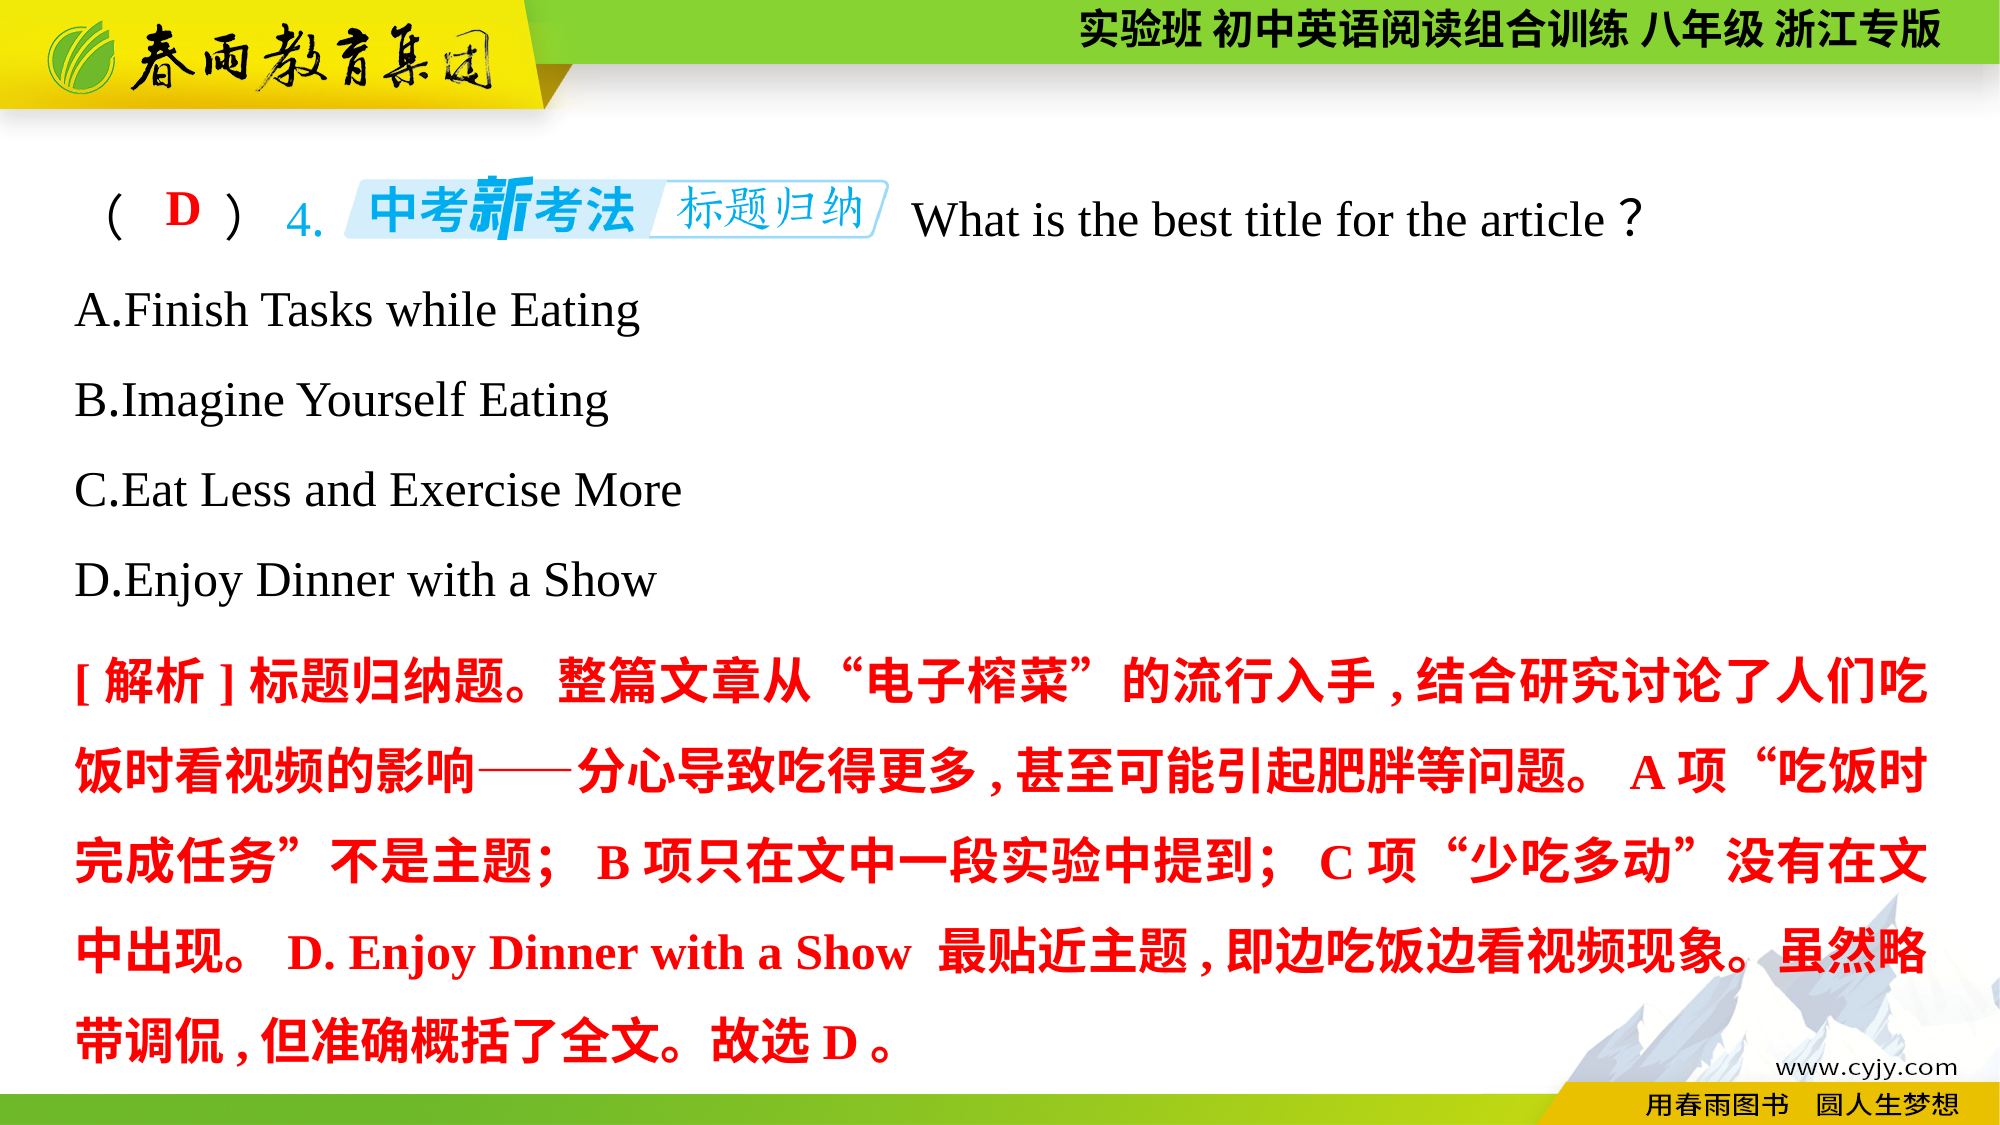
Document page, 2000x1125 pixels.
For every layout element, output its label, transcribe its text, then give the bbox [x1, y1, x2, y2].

picture [0, 0, 2000, 1125]
list （ ）4. What is the best title for the article？ A.Finish Tasks while Eating B.Imagine Yourself Eating C.Eat Less and Exercise More D.Enjoy Dinner with a Show [59, 149, 1944, 612]
text_box [解析]标题归纳题。整篇文章从“电子榨菜”的流行入手,结合研究讨论了人们吃饭时看视频的影响——分心导致吃得更多,甚至可能引起肥胖等问题。A项“吃饭时完成任务”不是主题；B项只在文中一段实验中提到；C项“少吃多动”没有在文中出现。D. Enjoy Dinner with a Show 最贴近主题,即边吃饭边看视频现象。虽然略带调侃,但准确概括了全文。故选D。 [59, 612, 1944, 1078]
text_box D [150, 168, 217, 243]
